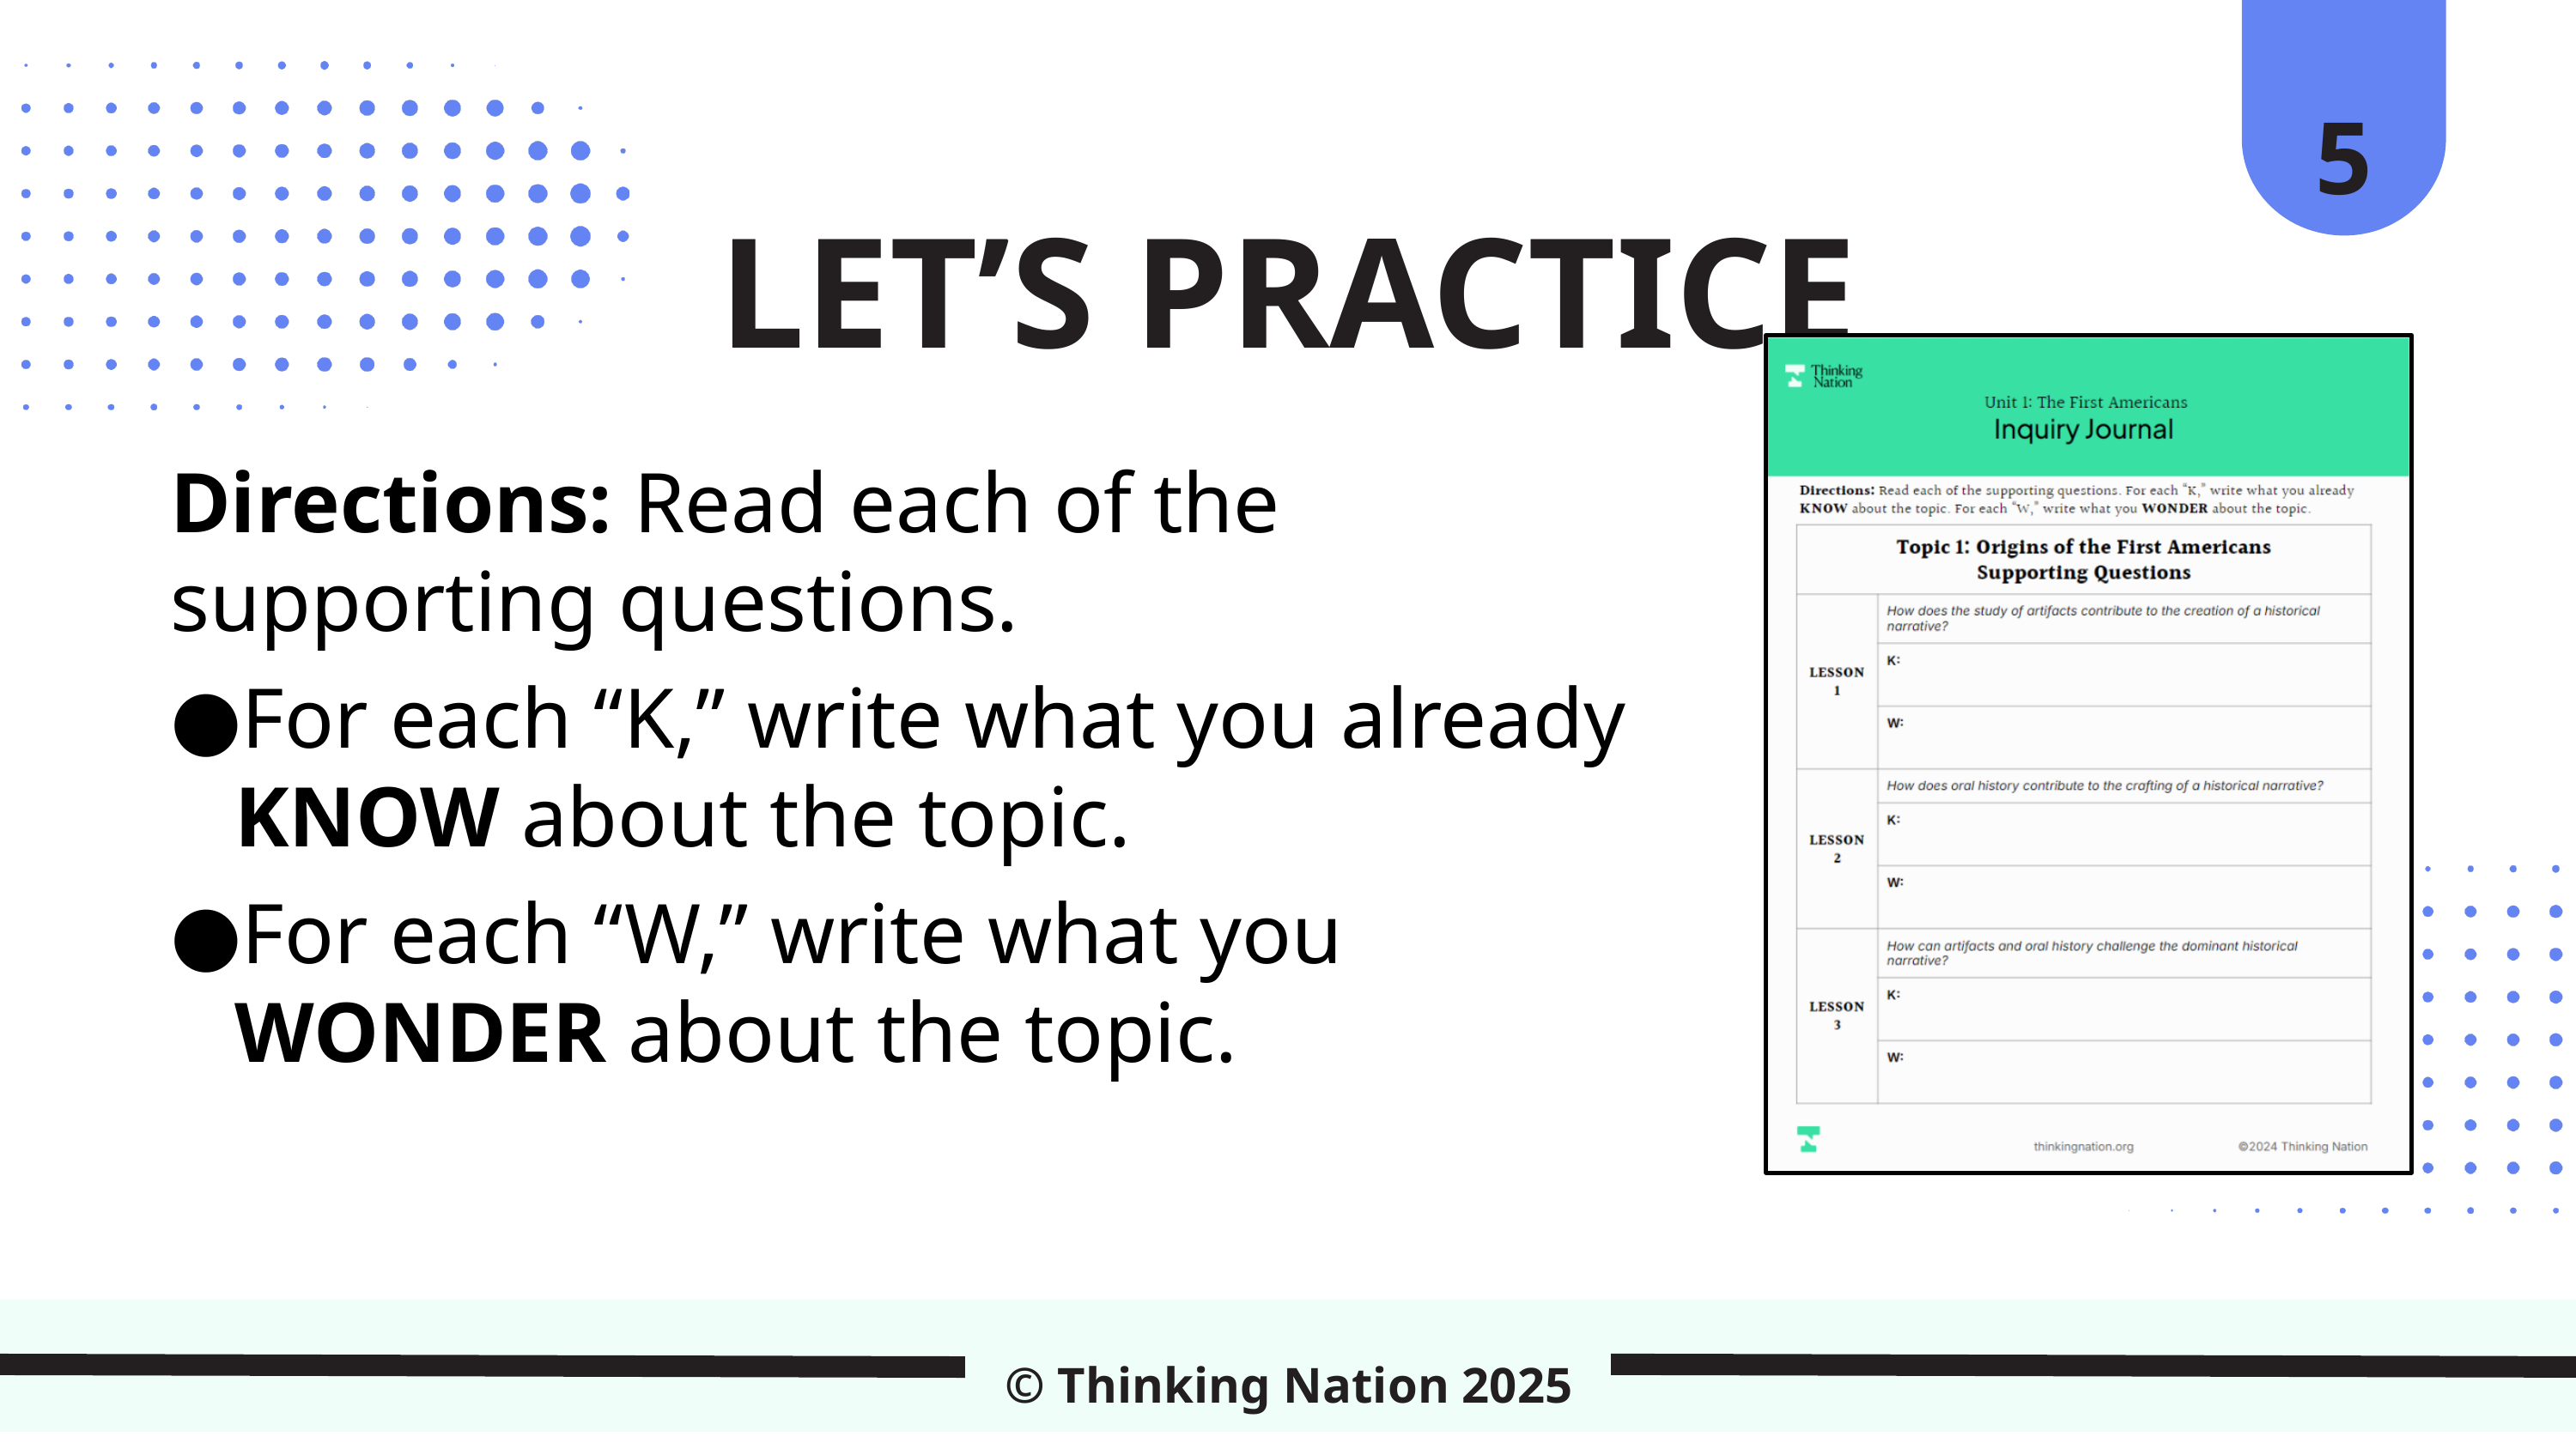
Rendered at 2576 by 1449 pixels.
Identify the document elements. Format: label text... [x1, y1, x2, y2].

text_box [2233, 0, 2455, 236]
text_box [1916, 864, 2576, 1215]
text_box LET’S PRACTICE [630, 123, 2216, 379]
picture [1767, 336, 2410, 1172]
text_box Directions: Read each of the supporting questions. For each “K,” write what you already KNOW about the topic. For each “W,” write what you WONDER about the topic. [170, 451, 1651, 1079]
text_box [0, 61, 630, 410]
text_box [0, 1299, 2576, 1433]
